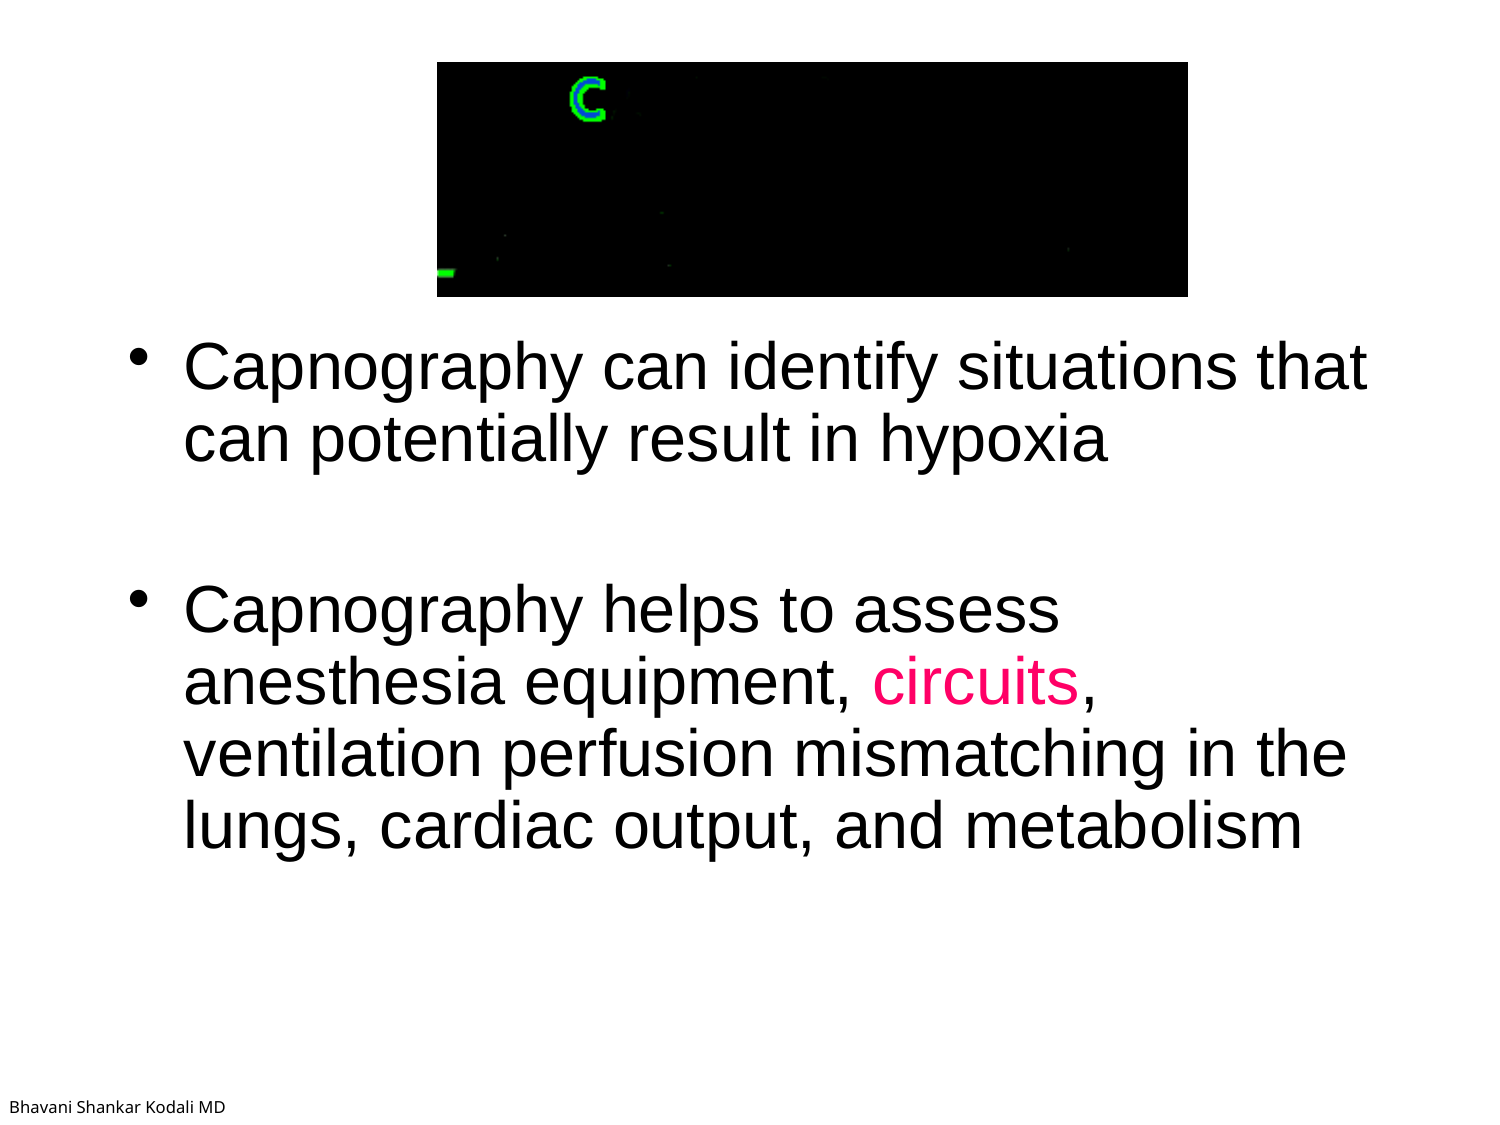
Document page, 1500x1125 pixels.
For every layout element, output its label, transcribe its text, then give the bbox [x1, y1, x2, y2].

text_box Bhavani Shankar Kodali MD [0, 1089, 241, 1125]
picture [437, 62, 1188, 298]
list Capnography can identify situations that can potentially result in hypoxia Capnography helps to assess anesthesia equipment, circuits, ventilation perfusion mismatching in the lungs, cardiac output, and metabolism [112, 324, 1388, 1000]
